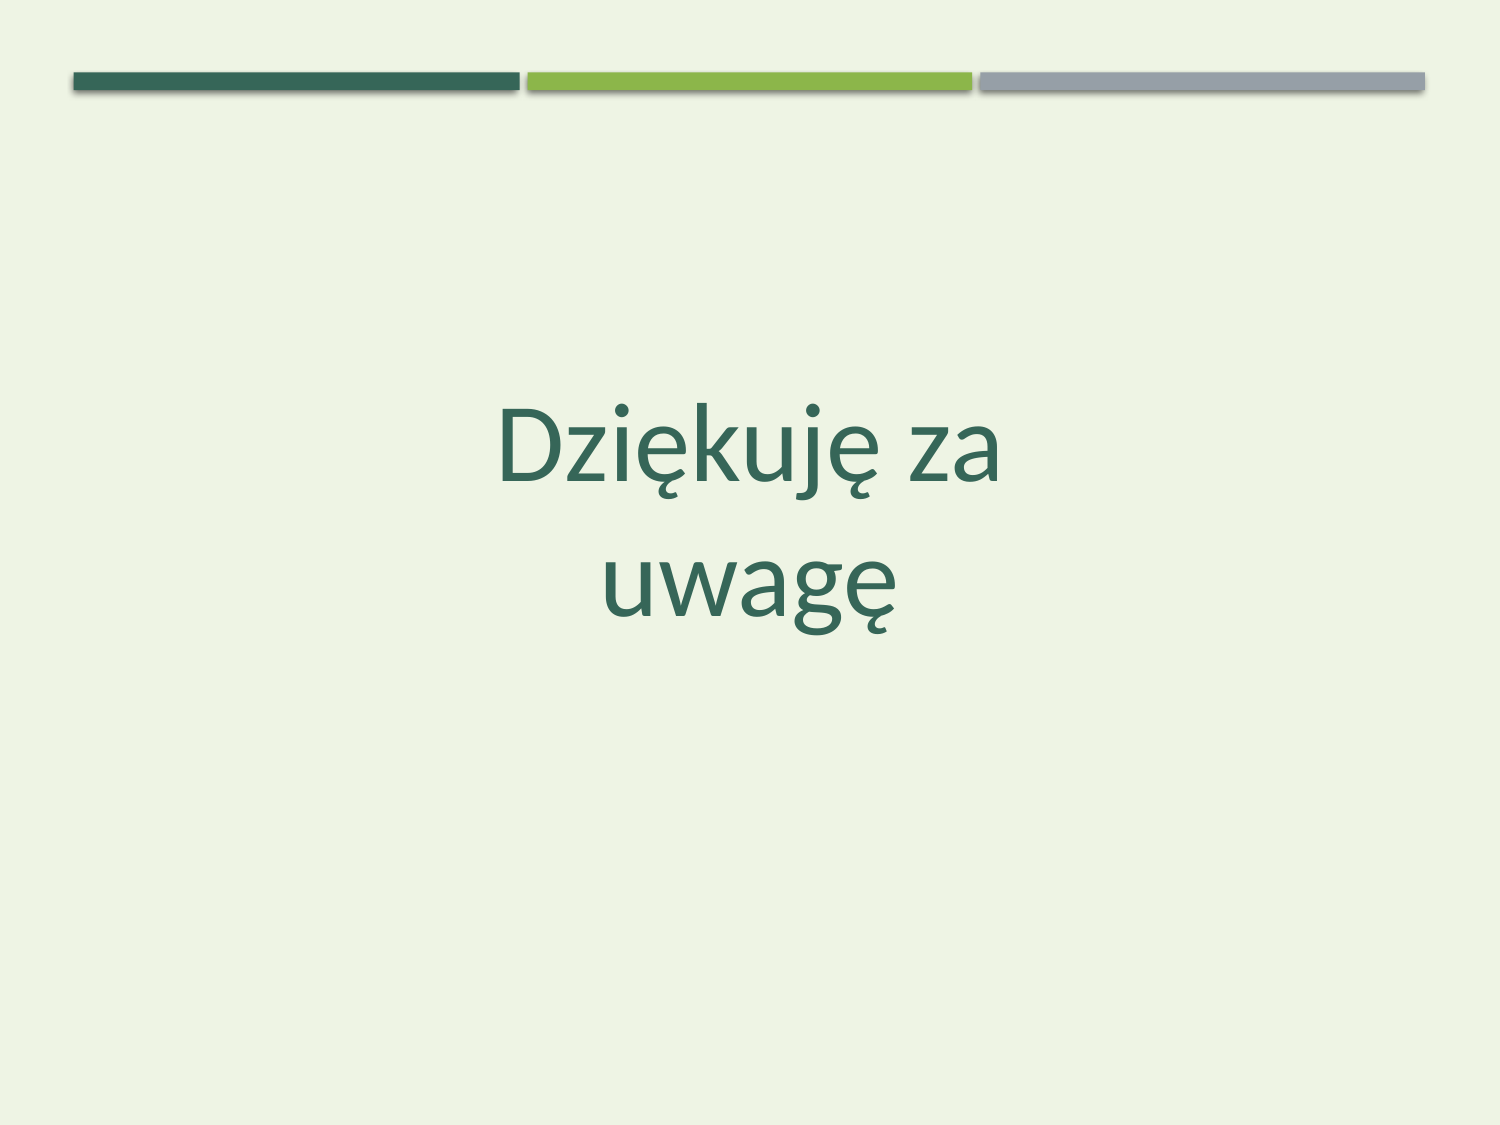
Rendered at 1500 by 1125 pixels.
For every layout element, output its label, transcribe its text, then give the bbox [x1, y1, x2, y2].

text_box Dziękuję za uwagę [342, 361, 1158, 647]
